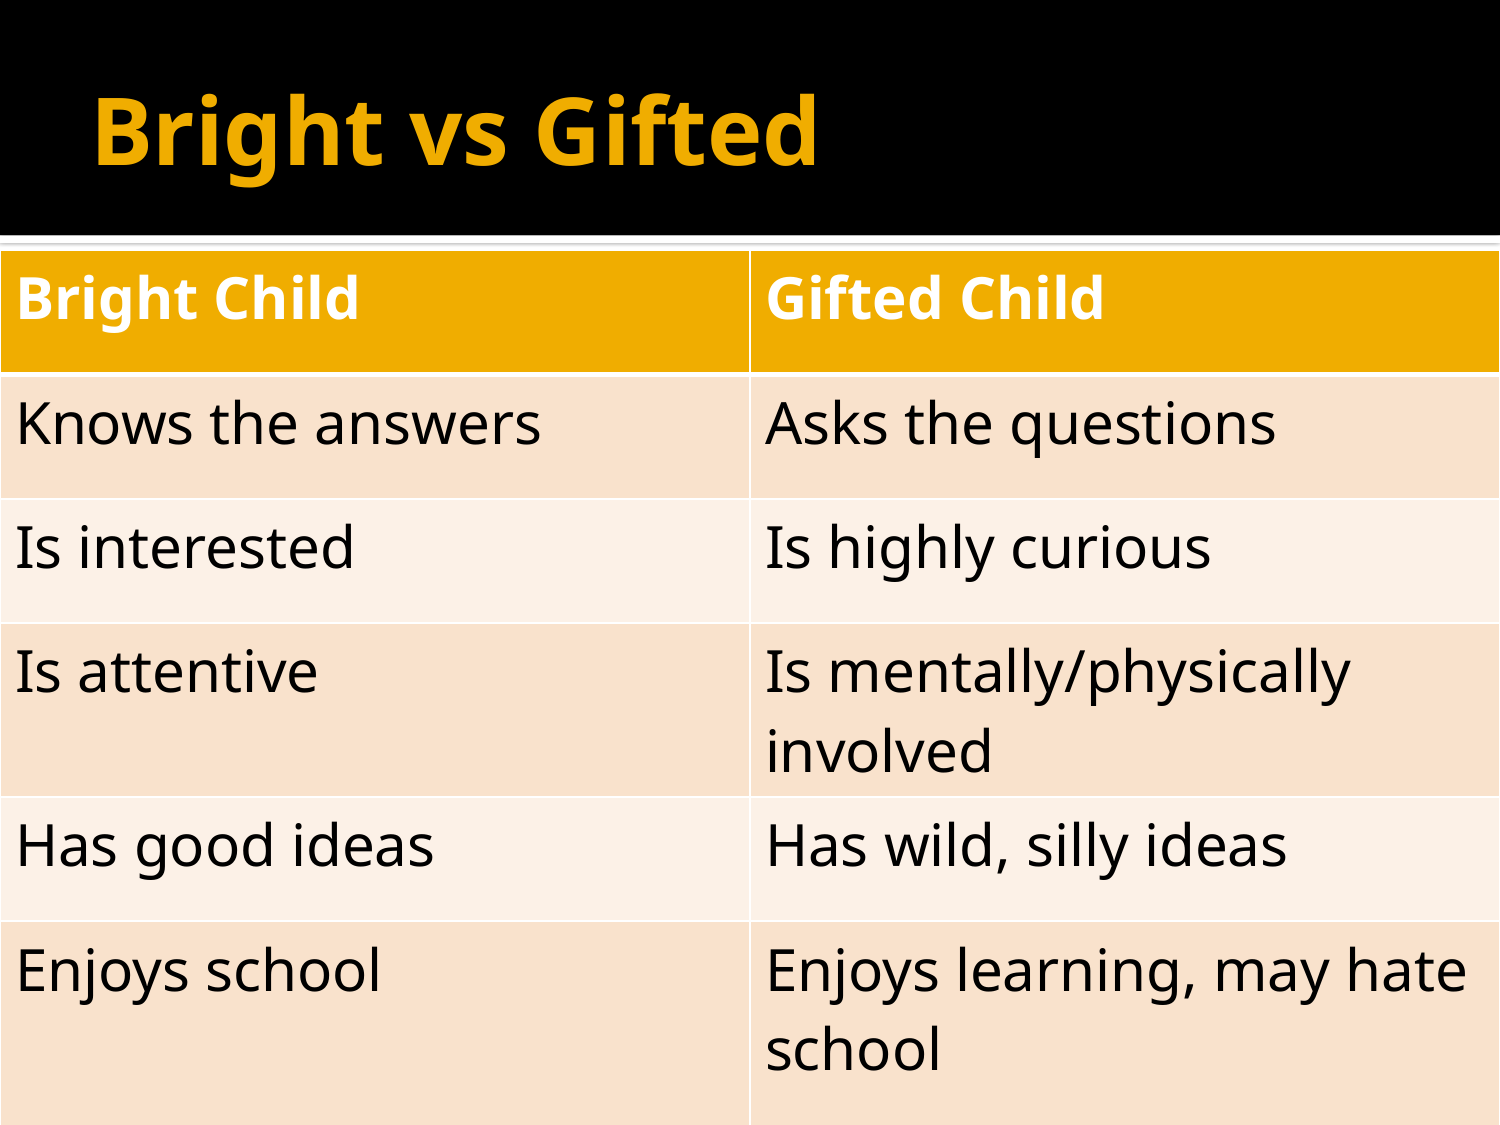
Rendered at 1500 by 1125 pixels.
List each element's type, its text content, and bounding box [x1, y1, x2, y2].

table_cell Knows the answers [1, 377, 749, 498]
table_cell Is interested [1, 500, 749, 622]
title Bright vs Gifted [75, 25, 1425, 231]
table_header Bright Child [1, 251, 749, 372]
table_cell Is attentive [1, 624, 749, 796]
table_cell Asks the questions [751, 377, 1499, 498]
table_cell Enjoys learning, may hate school [751, 922, 1499, 1125]
table_cell Is mentally/physically involved [751, 624, 1499, 796]
table_cell Enjoys school [1, 922, 749, 1125]
table_cell Is highly curious [751, 500, 1499, 622]
table_cell Has good ideas [1, 798, 749, 920]
table_cell Has wild, silly ideas [751, 798, 1499, 920]
table_header Gifted Child [751, 251, 1499, 372]
